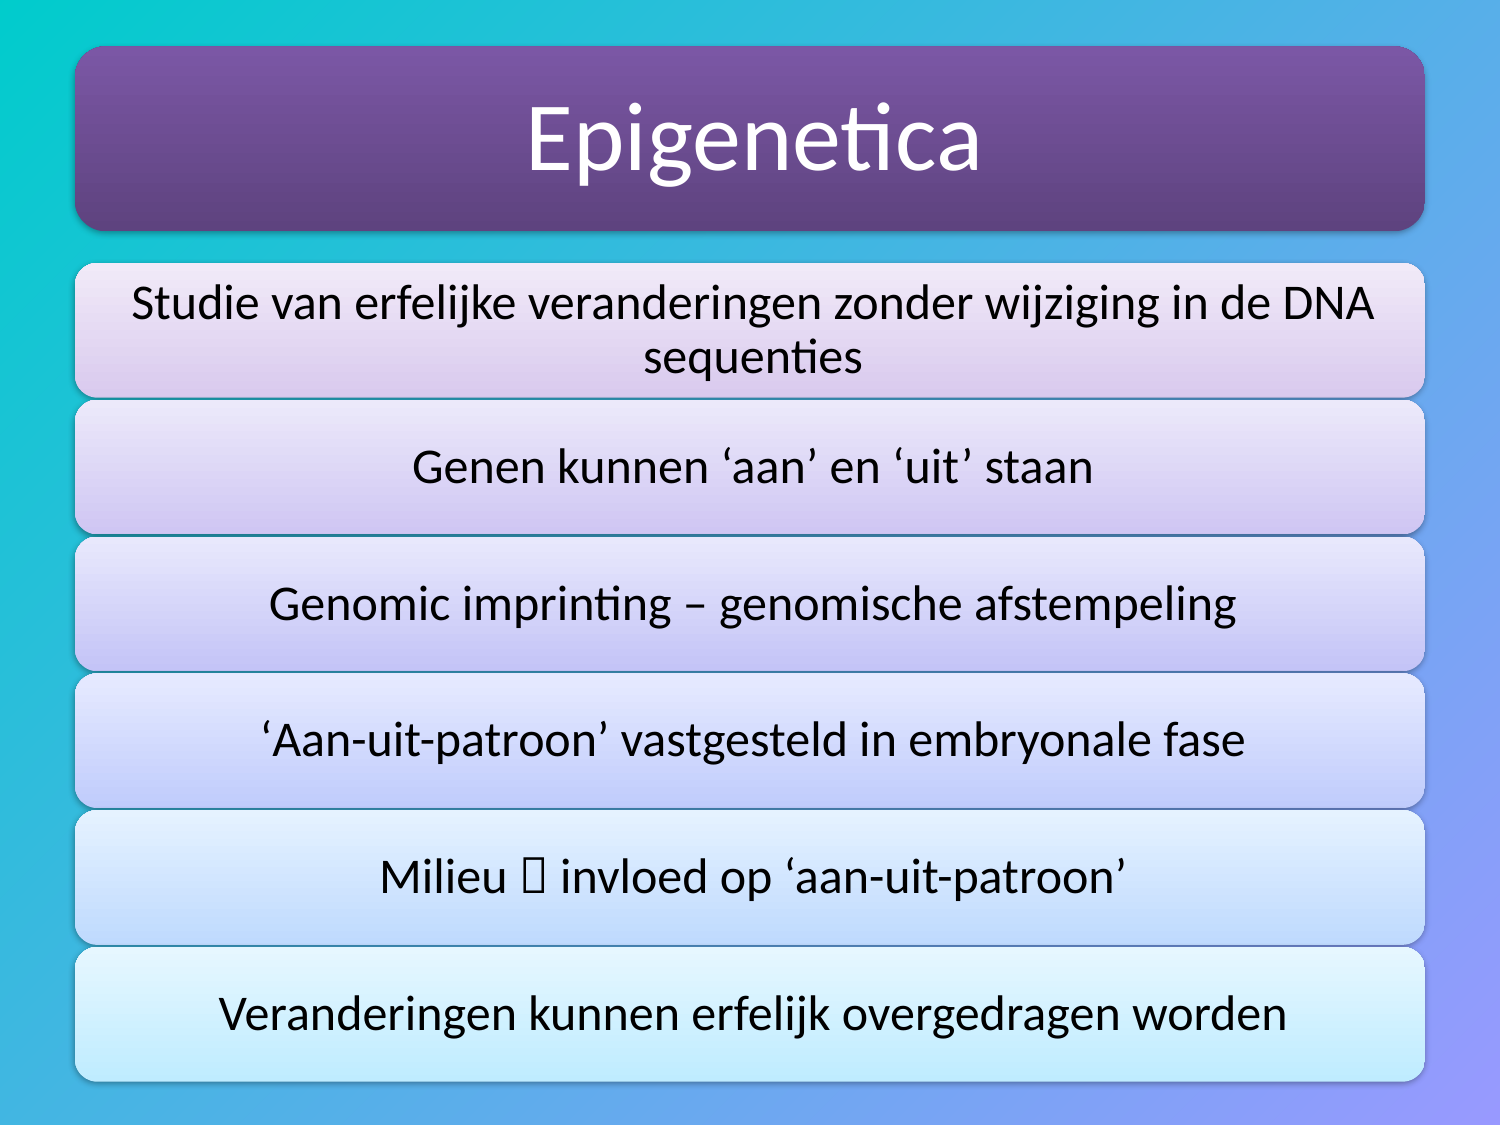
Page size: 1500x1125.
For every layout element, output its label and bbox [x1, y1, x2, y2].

text_box [74, 44, 1426, 233]
list [74, 262, 1426, 1083]
